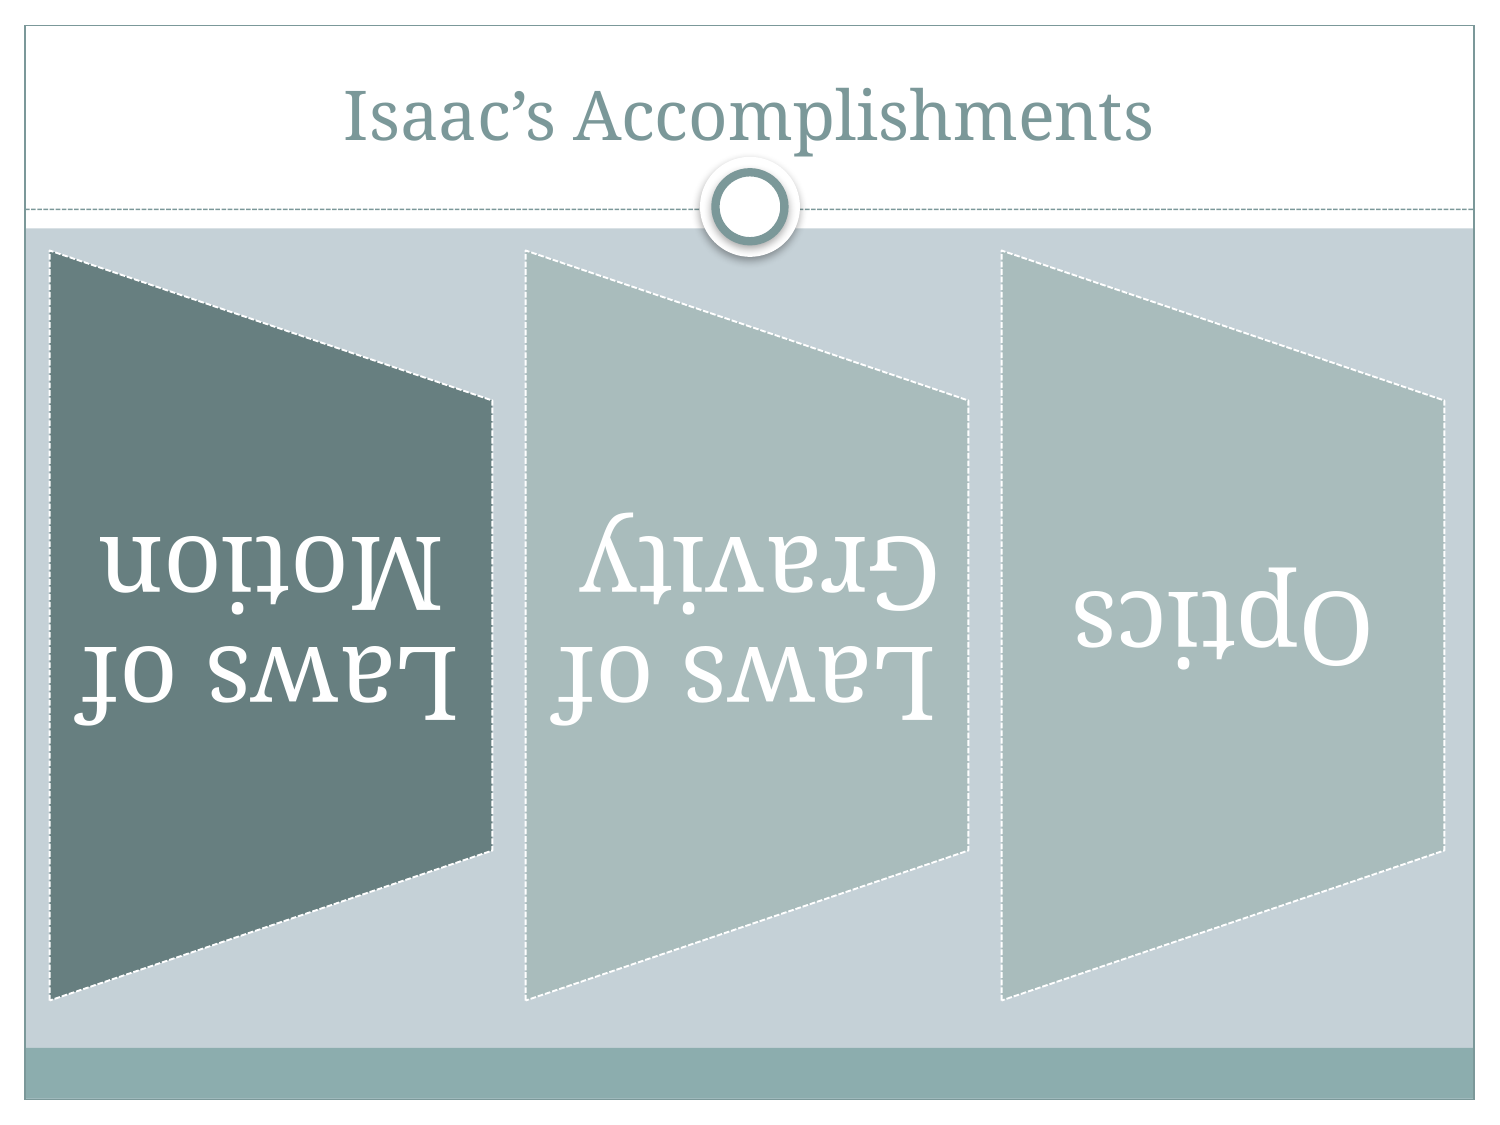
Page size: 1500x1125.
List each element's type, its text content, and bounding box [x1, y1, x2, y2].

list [49, 250, 1445, 1001]
title Isaac’s Accomplishments [49, 37, 1450, 162]
